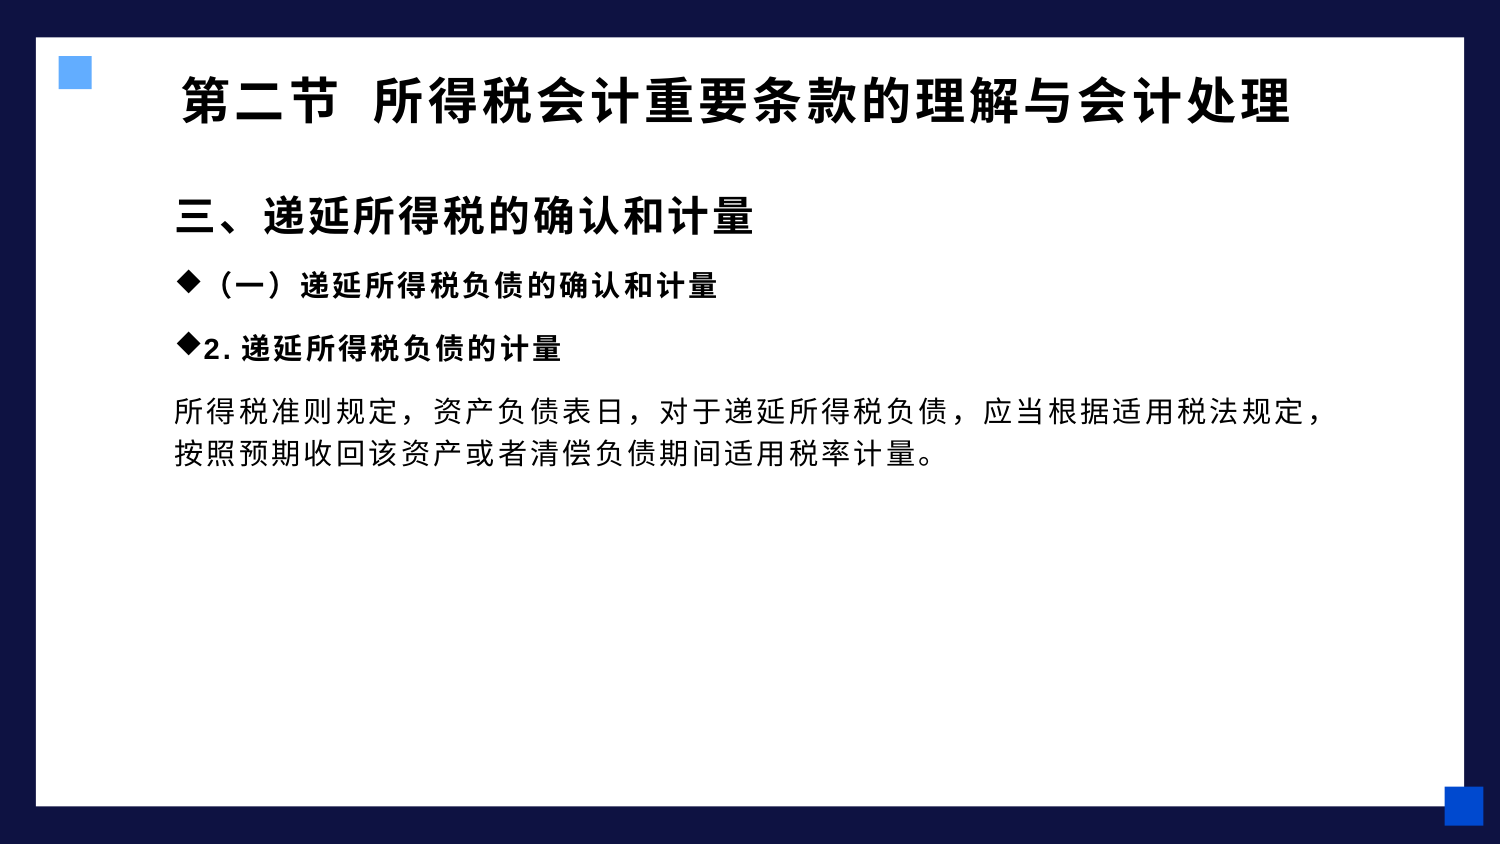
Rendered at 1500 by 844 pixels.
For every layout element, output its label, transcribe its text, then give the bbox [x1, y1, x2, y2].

list 三、递延所得税的确认和计量 （一）递延所得税负债的确认和计量 2.递延所得税负债的计量 所得税准则规定，资产负债表日，对于递延所得税负债，应当根据适用税法规定，按照预期收回该资产或者清偿负债期间适用税率计量。 [157, 179, 1353, 604]
title 第二节 所得税会计重要条款的理解与会计处理 [141, 48, 1327, 138]
